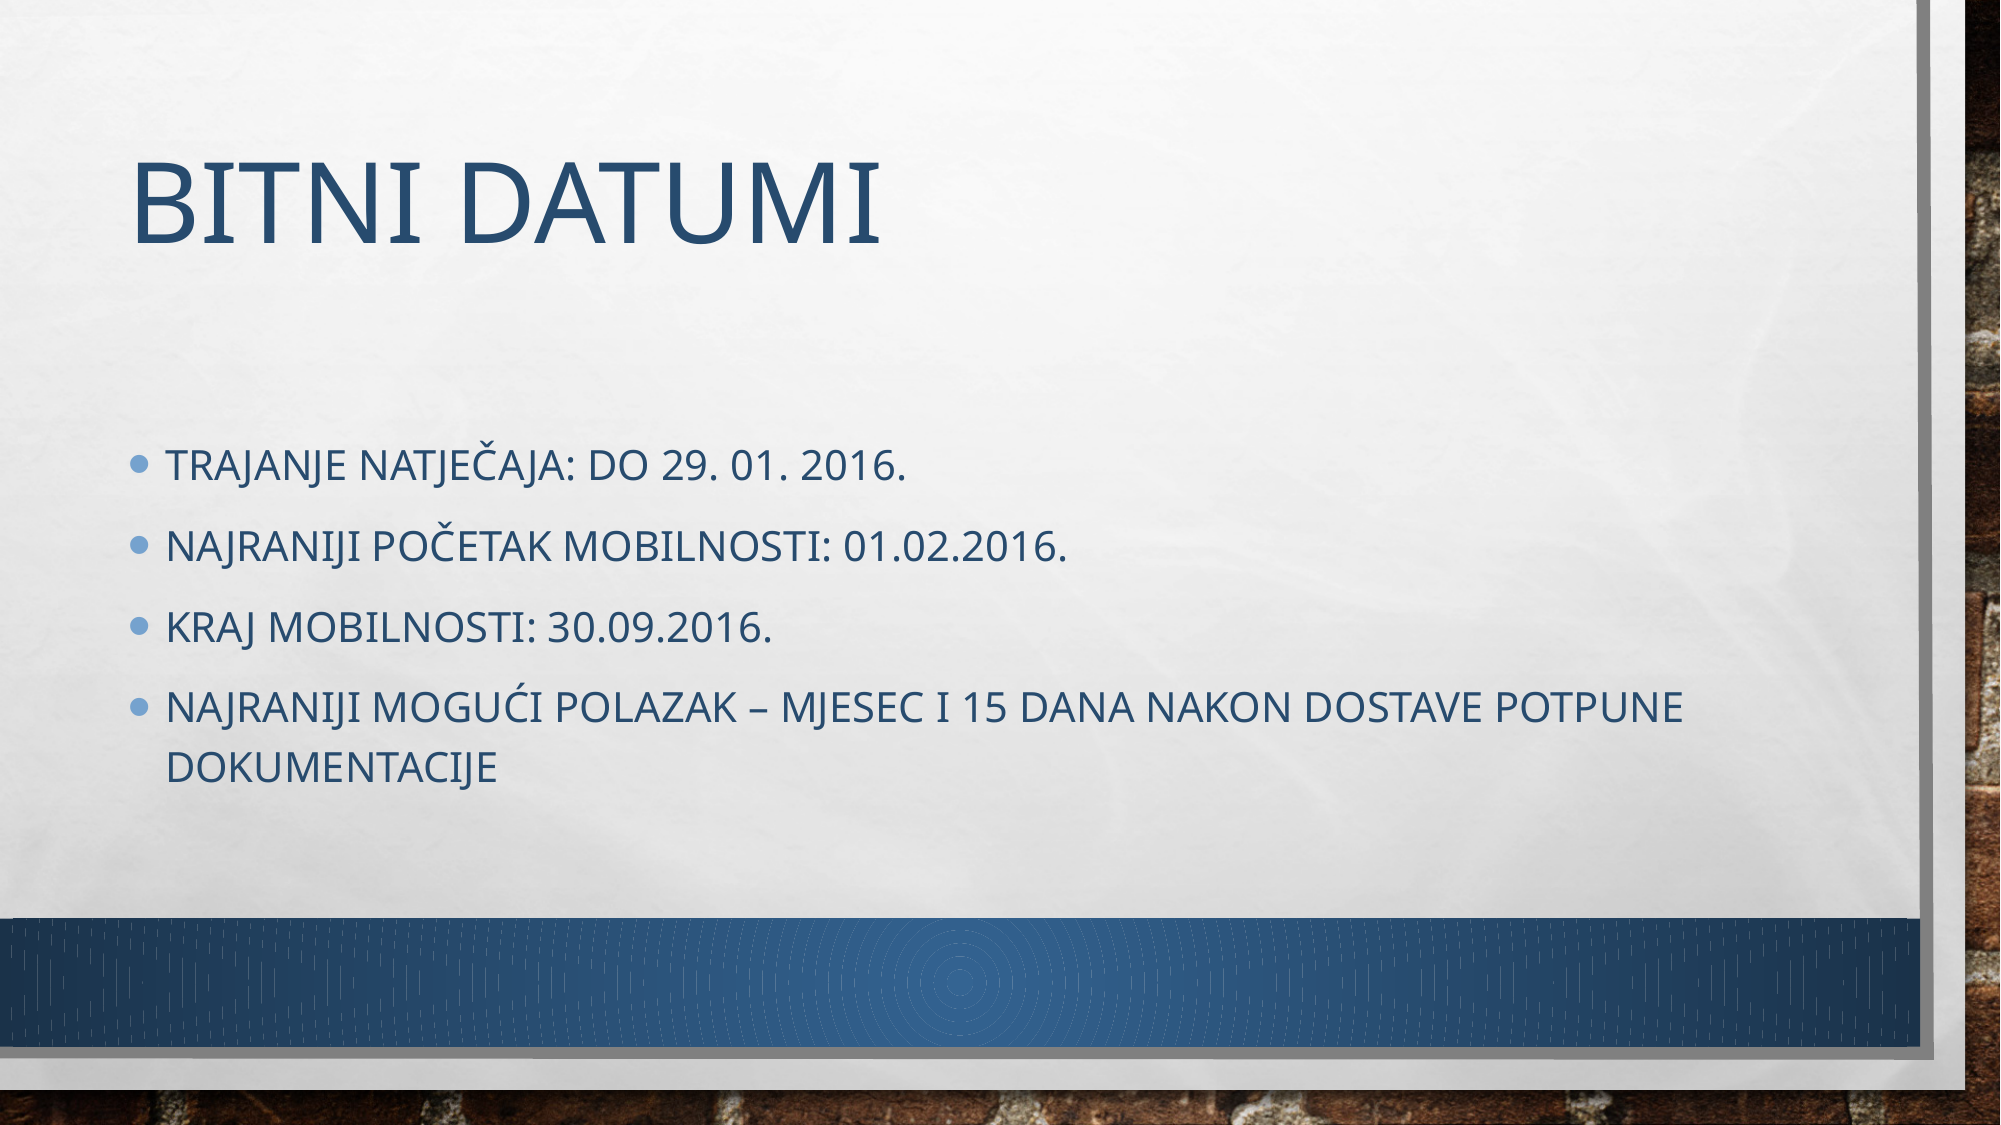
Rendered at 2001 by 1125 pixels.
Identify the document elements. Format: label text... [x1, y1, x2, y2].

list Trajanje natječaja: do 29. 01. 2016. Najraniji Početak mobilnosti: 01.02.2016. Kraj mobilnosti: 30.09.2016. Najraniji mogući polazak – mjesec i 15 dana nakon dostave potpune dokumentacije [112, 338, 1818, 882]
title Bitni datumi [112, 112, 1818, 302]
picture [0, 0, 2000, 1125]
